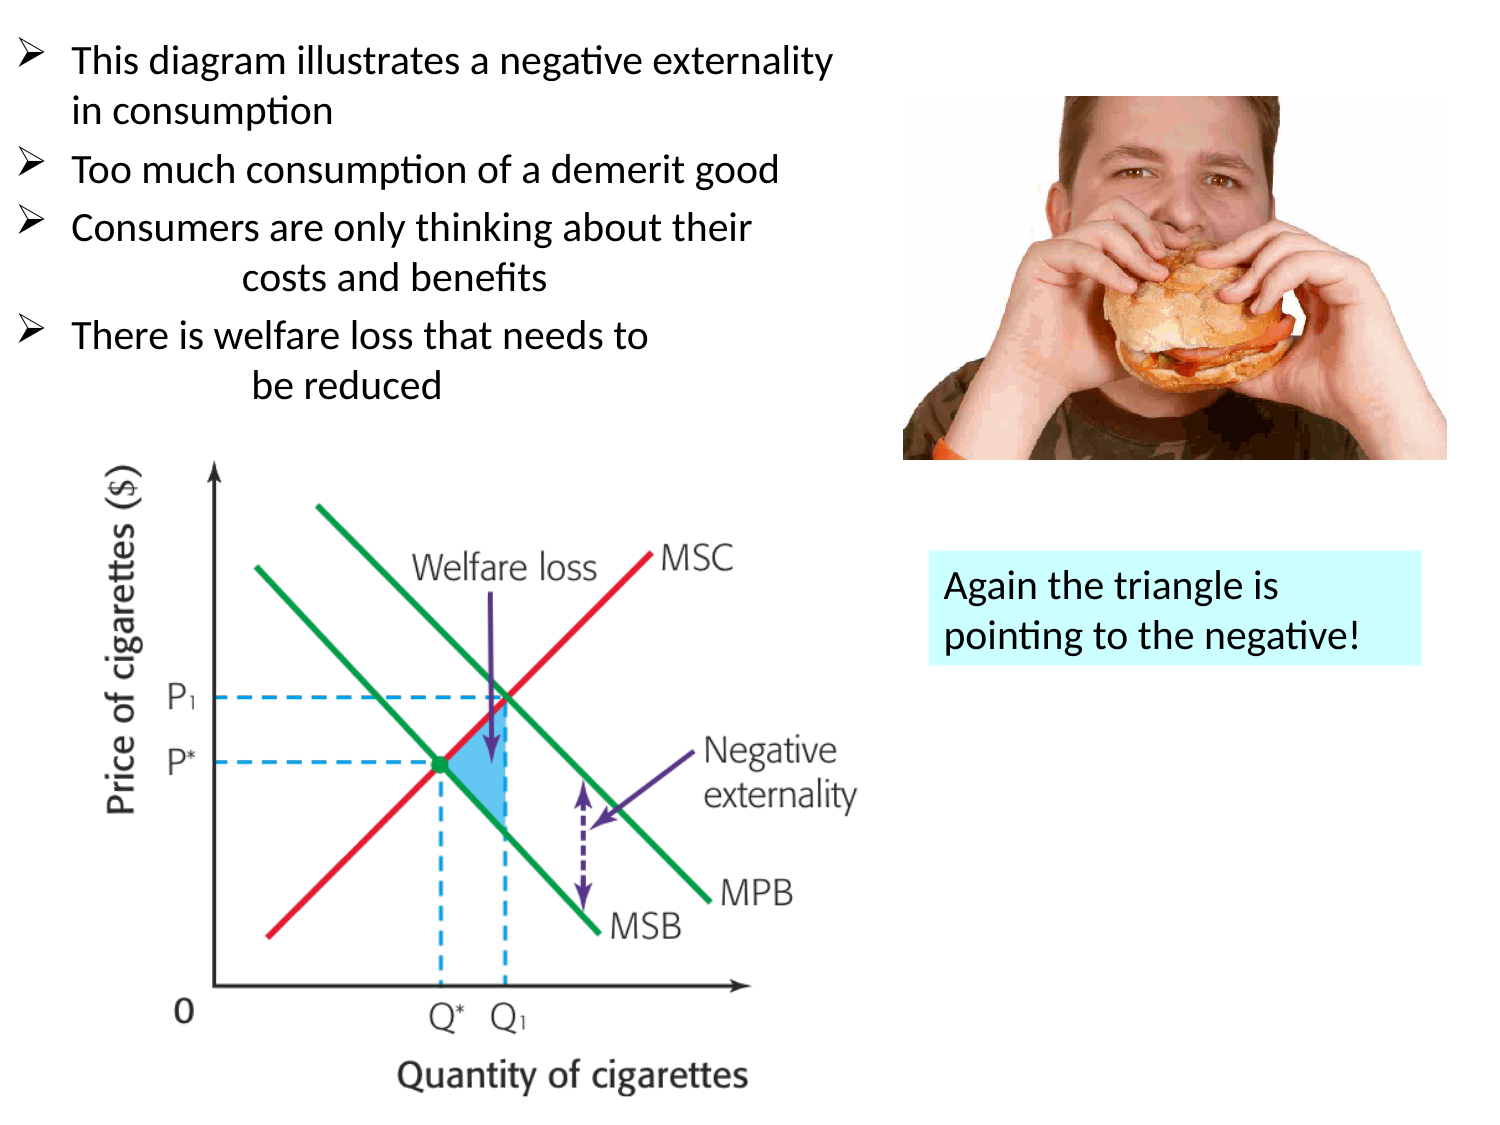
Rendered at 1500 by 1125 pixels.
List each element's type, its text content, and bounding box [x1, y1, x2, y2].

list This diagram illustrates a negative externality in consumption Too much consumption of a demerit good Consumers are only thinking about their costs and benefits There is welfare loss that needs to be reduced [0, 25, 869, 988]
text_box Again the triangle is pointing to the negative! [928, 550, 1422, 666]
picture [102, 459, 870, 1125]
picture [903, 96, 1448, 461]
